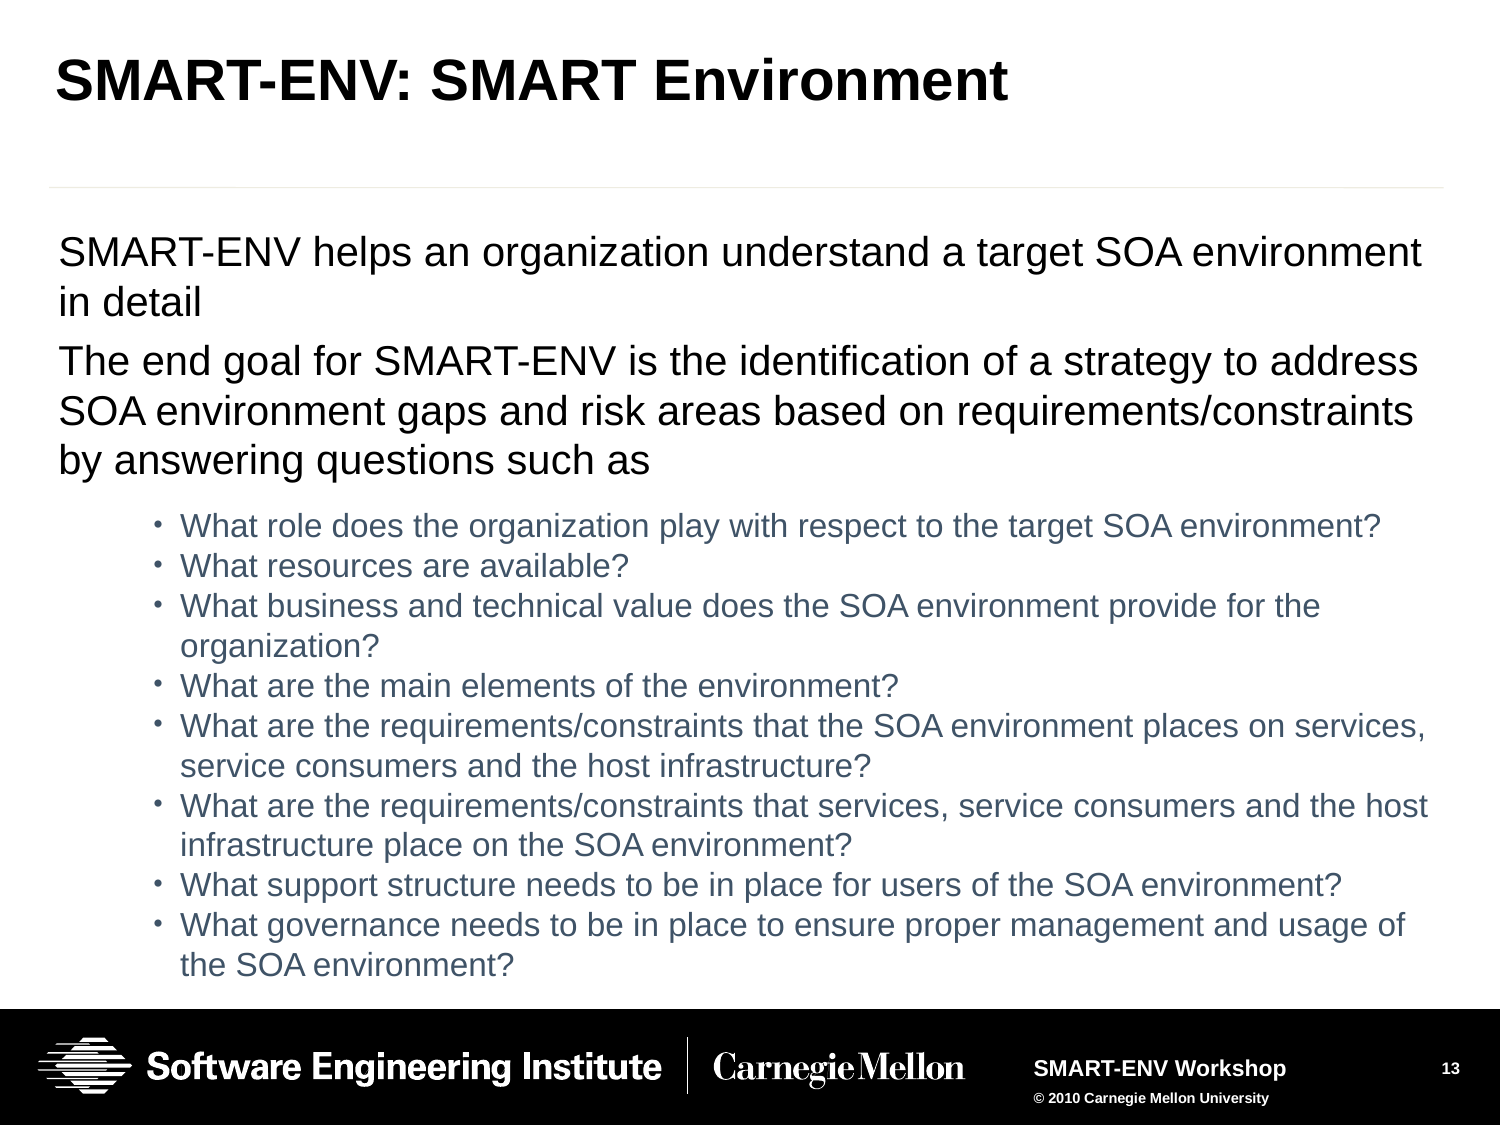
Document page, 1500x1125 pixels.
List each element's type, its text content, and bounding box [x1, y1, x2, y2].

list SMART-ENV helps an organization understand a target SOA environment in detail The end goal for SMART-ENV is the identification of a strategy to address SOA environment gaps and risk areas based on requirements/constraints by answering questions such as What role does the organization play with respect to the target SOA environment? What resources are available? What business and technical value does the SOA environment provide for the organization? What are the main elements of the environment? What are the requirements/constraints that the SOA environment places on services, service consumers and the host infrastructure? What are the requirements/constraints that services, service consumers and the host infrastructure place on the SOA environment? What support structure needs to be in place for users of the SOA environment? What governance needs to be in place to ensure proper management and usage of the SOA environment? [58, 224, 1438, 973]
title SMART-ENV: SMART Environment [55, 49, 1451, 114]
